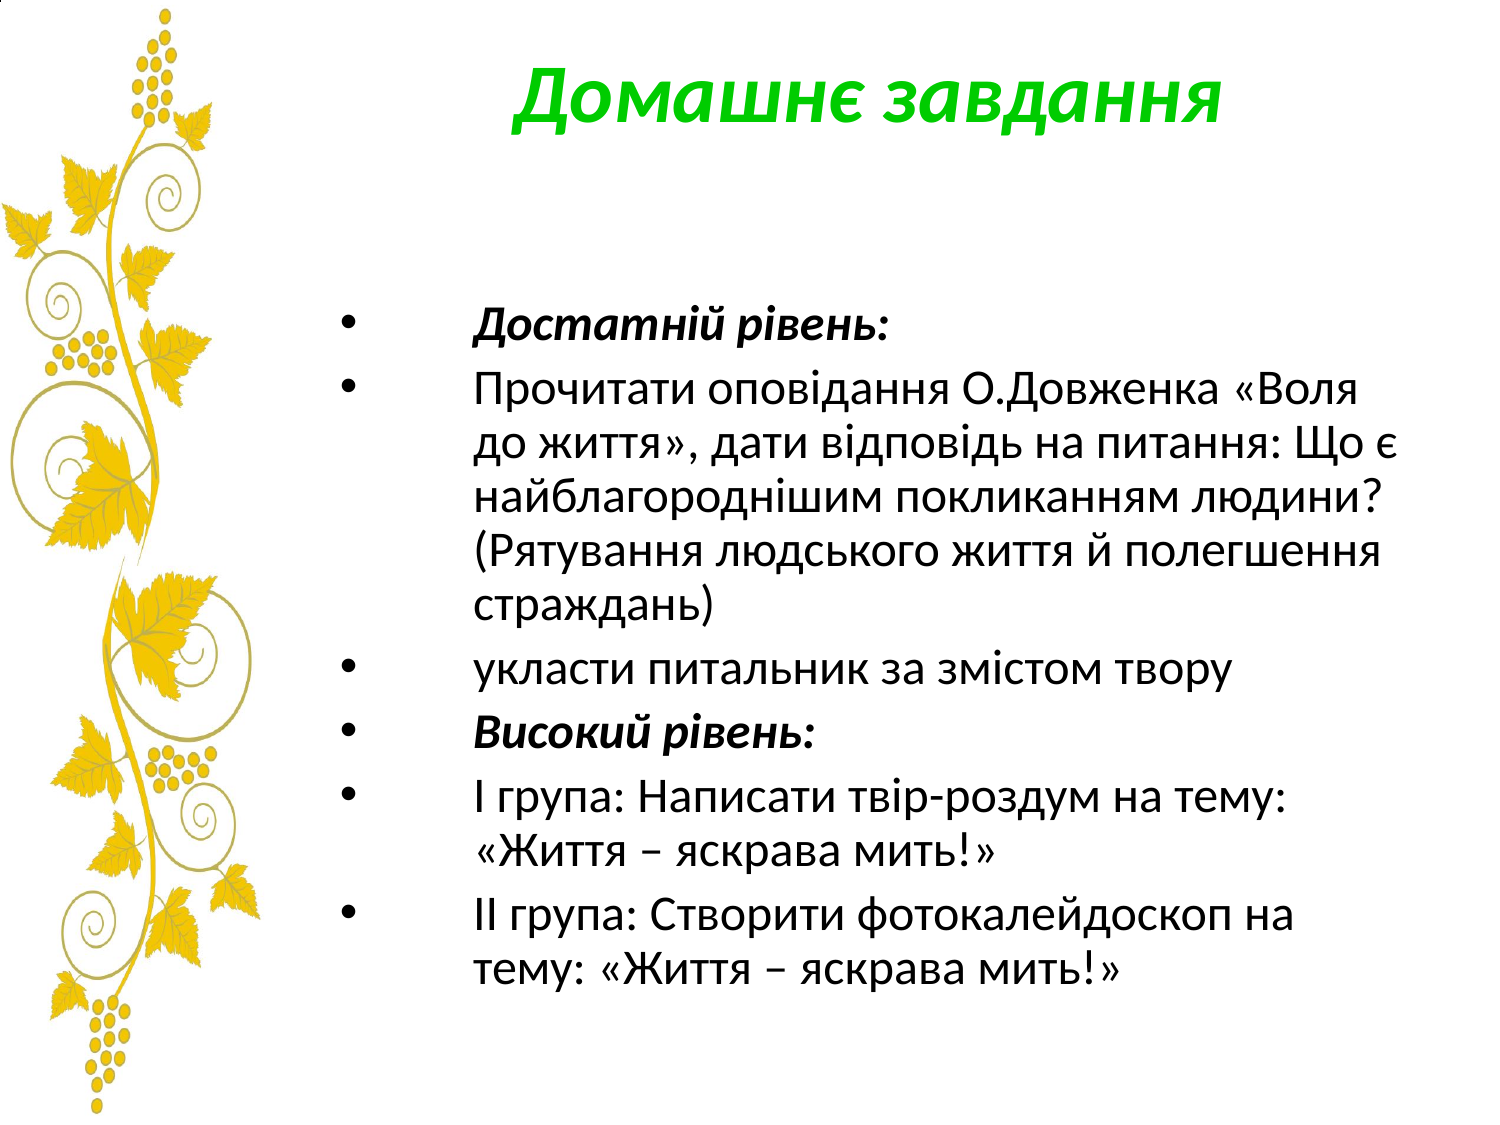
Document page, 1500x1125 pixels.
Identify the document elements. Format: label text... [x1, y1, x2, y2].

title Домашнє завдання [312, 45, 1425, 233]
picture [0, 0, 266, 1125]
list Достатній рівень: Прочитати оповідання О.Довженка «Воля до життя», дати відповідь на питання: Що є найблагороднішим покликанням людини? (Рятування людського життя й полегшення страждань) укласти питальник за змістом твору Високий рівень: I група: Написати твір-роздум на тему: «Життя – яскрава мить!» II група: Створити фотокалейдоскоп на тему: «Життя – яскрава мить!» [324, 220, 1425, 1071]
